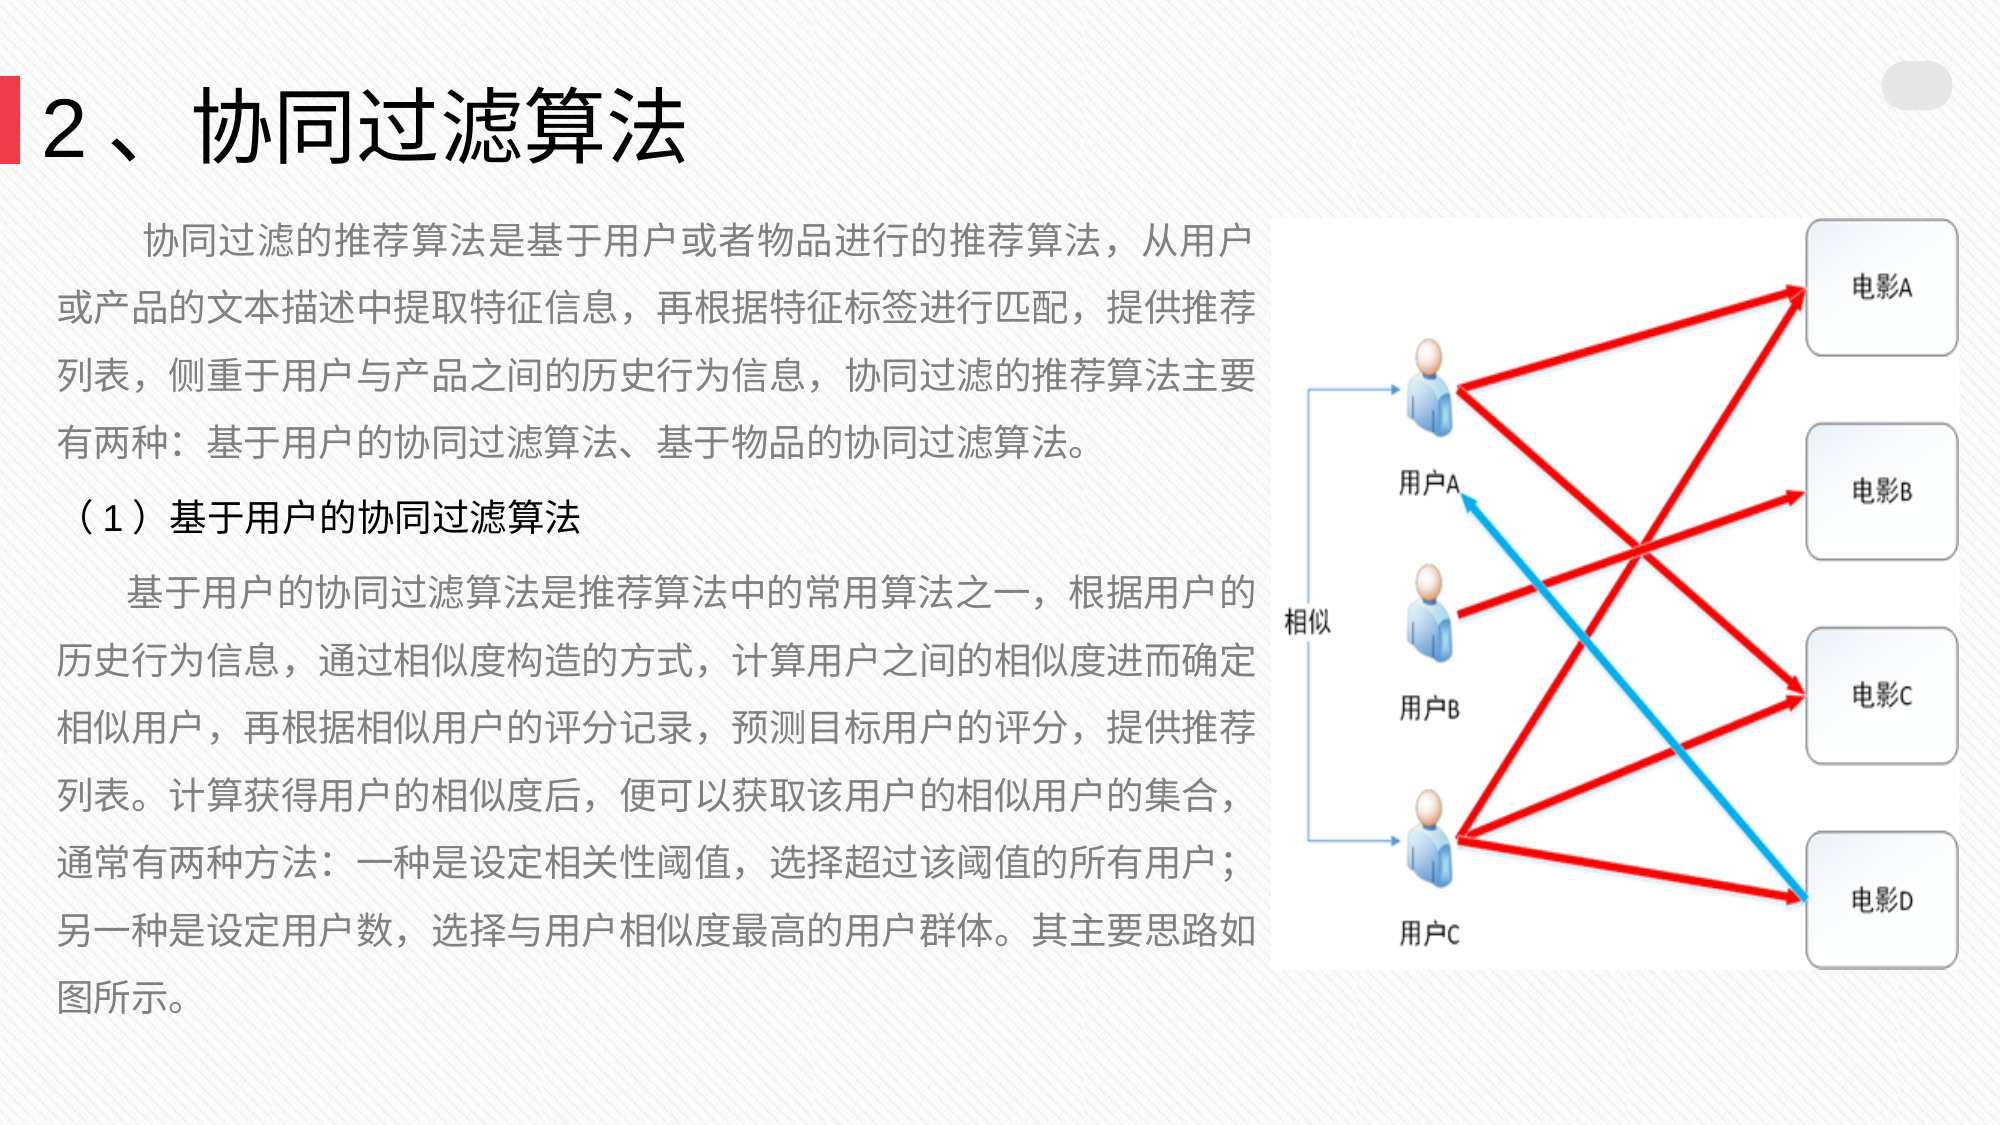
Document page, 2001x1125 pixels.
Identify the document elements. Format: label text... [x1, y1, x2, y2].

picture [0, 0, 2001, 1125]
list 2、协同过滤算法 [41, 75, 1836, 186]
text_box 协同过滤的推荐算法是基于用户或者物品进行的推荐算法，从用户或产品的文本描述中提取特征信息，再根据特征标签进行匹配，提供推荐列表，侧重于用户与产品之间的历史行为信息，协同过滤的推荐算法主要有两种：基于用户的协同过滤算法、基于物品的协同过滤算法。 （1）基于用户的协同过滤算法 基于用户的协同过滤算法是推荐算法中的常用算法之一，根据用户的历史行为信息，通过相似度构造的方式，计算用户之间的相似度进而确定相似用户，再根据相似用户的评分记录，预测目标用户的评分，提供推荐列表。计算获得用户的相似度后，便可以获取该用户的相似用户的集合，通常有两种方法：一种是设定相关性阈值，选择超过该阈值的所有用户；另一种是设定用户数，选择与用户相似度最高的用户群体。其主要思路如图所示。 [41, 187, 1272, 1027]
